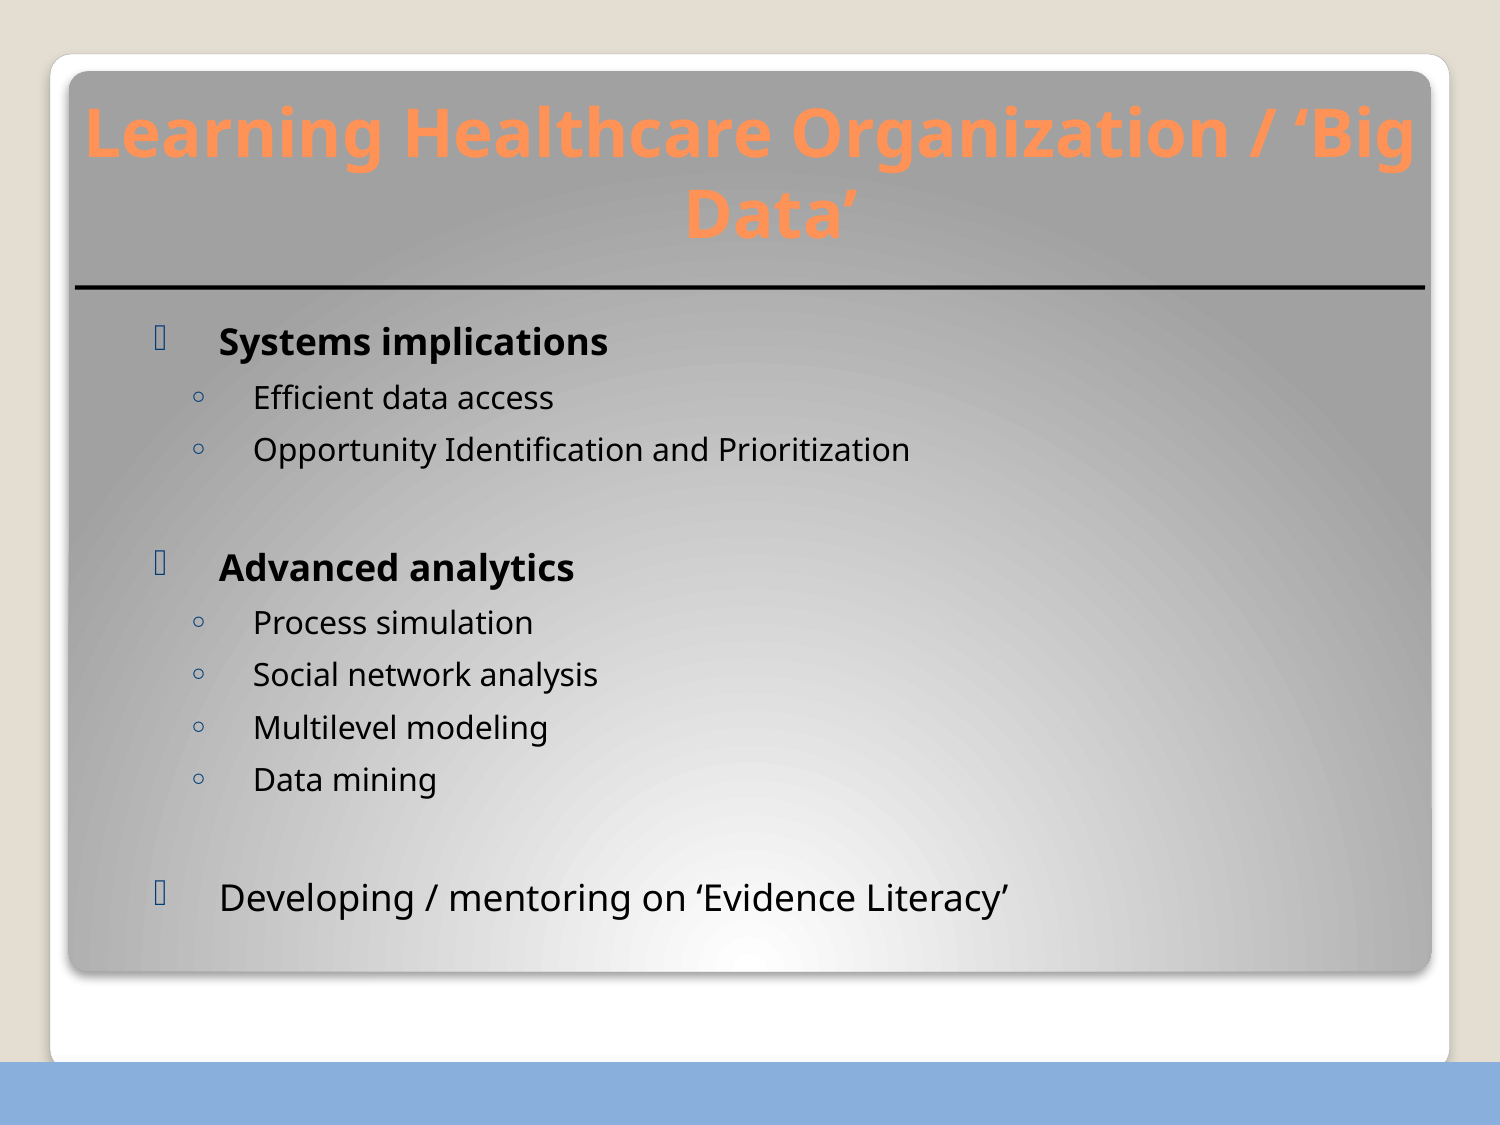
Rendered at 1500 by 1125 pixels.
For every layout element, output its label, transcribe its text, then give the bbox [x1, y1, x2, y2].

picture [0, 1062, 1500, 1125]
list Learning Healthcare Organization / ‘Big Data’ Systems implications Efficient data access Opportunity Identification and Prioritization Advanced analytics Process simulation Social network analysis Multilevel modeling Data mining Developing / mentoring on ‘Evidence Literacy’ [50, 75, 1438, 934]
